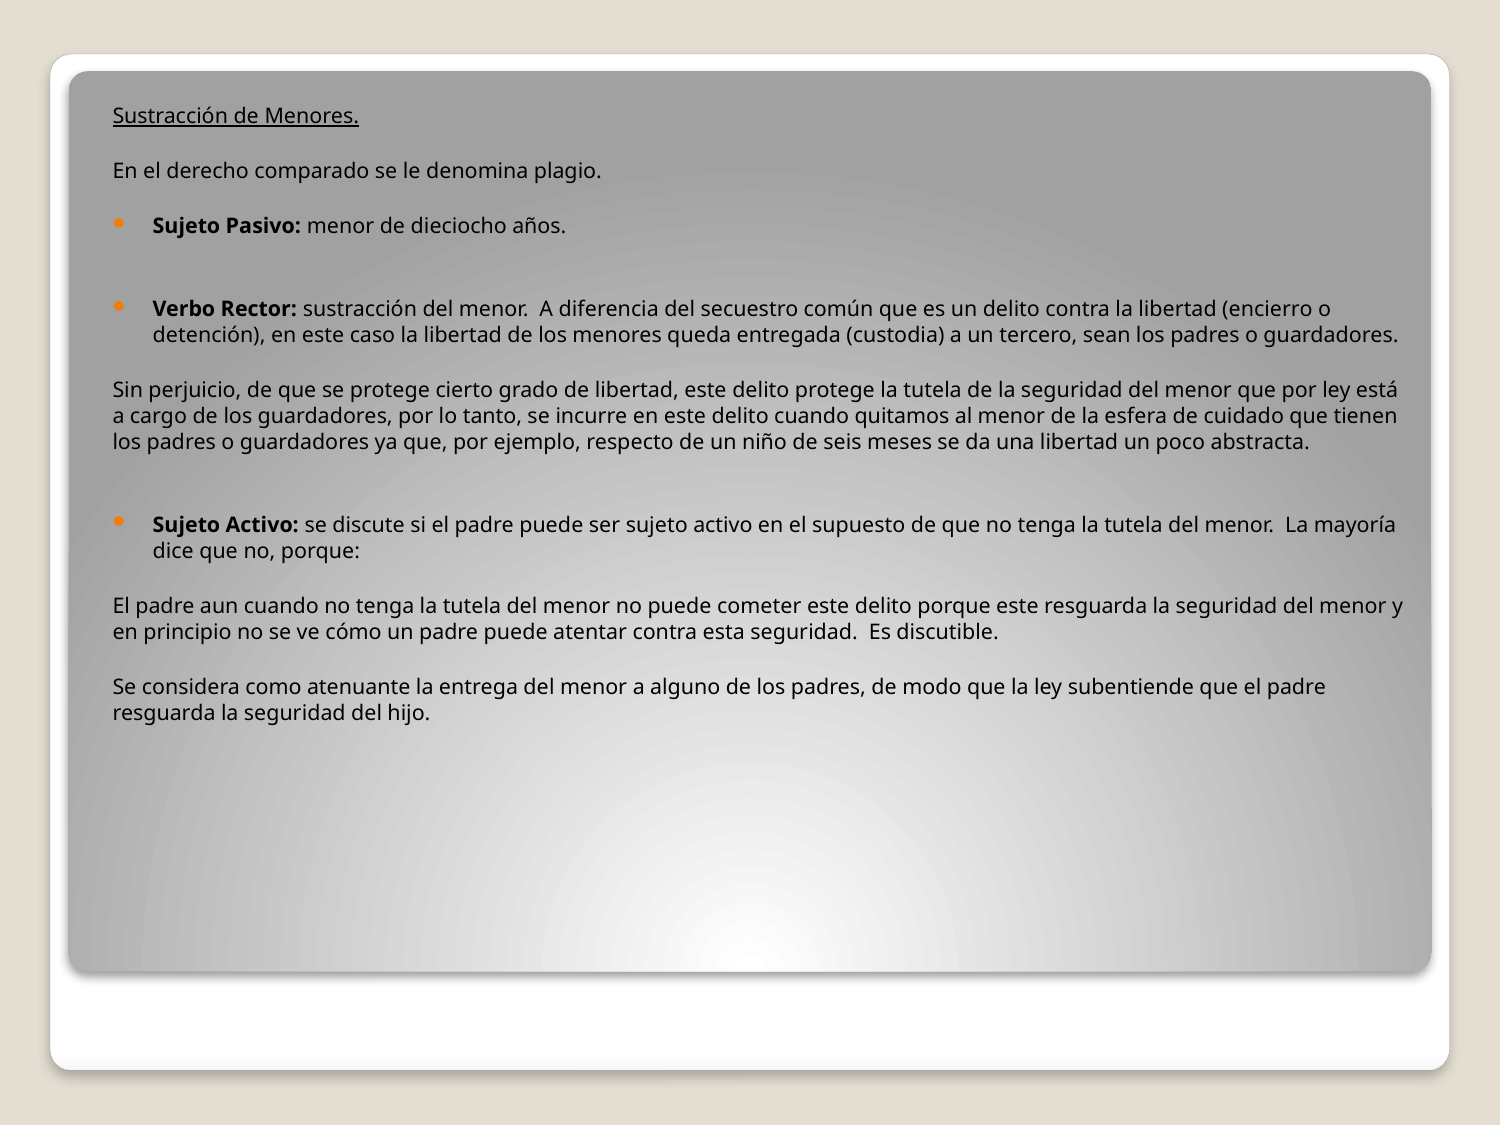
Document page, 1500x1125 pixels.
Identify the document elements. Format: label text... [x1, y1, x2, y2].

list Sustracción de Menores. En el derecho comparado se le denomina plagio. Sujeto Pasivo: menor de dieciocho años. Verbo Rector: sustracción del menor. A diferencia del secuestro común que es un delito contra la libertad (encierro o detención), en este caso la libertad de los menores queda entregada (custodia) a un tercero, sean los padres o guardadores. Sin perjuicio, de que se protege cierto grado de libertad, este delito protege la tutela de la seguridad del menor que por ley está a cargo de los guardadores, por lo tanto, se incurre en este delito cuando quitamos al menor de la esfera de cuidado que tienen los padres o guardadores ya que, por ejemplo, respecto de un niño de seis meses se da una libertad un poco abstracta. Sujeto Activo: se discute si el padre puede ser sujeto activo en el supuesto de que no tenga la tutela del menor. La mayoría dice que no, porque: El padre aun cuando no tenga la tutela del menor no puede cometer este delito porque este resguarda la seguridad del menor y en principio no se ve cómo un padre puede atentar contra esta seguridad. Es discutible. Se considera como atenuante la entrega del menor a alguno de los padres, de modo que la ley subentiende que el padre resguarda la seguridad del hijo. [82, 86, 1425, 774]
